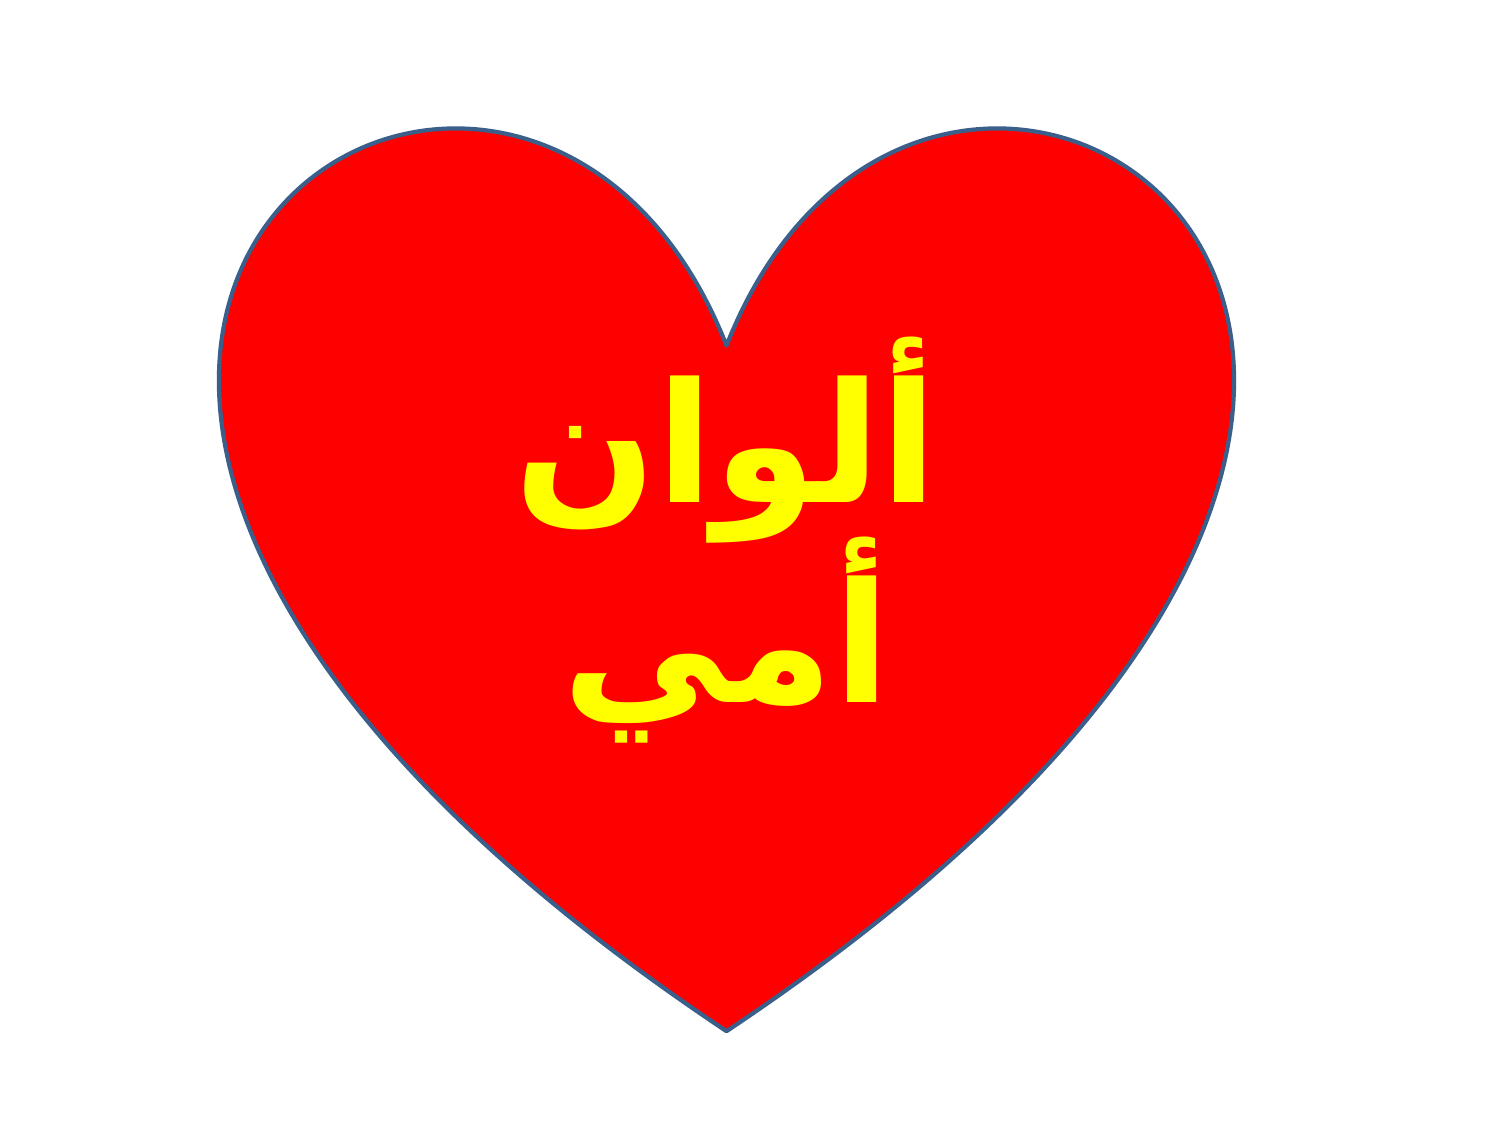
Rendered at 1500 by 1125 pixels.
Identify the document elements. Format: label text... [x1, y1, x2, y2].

text_box ألوان أمي [216, 126, 1237, 1033]
